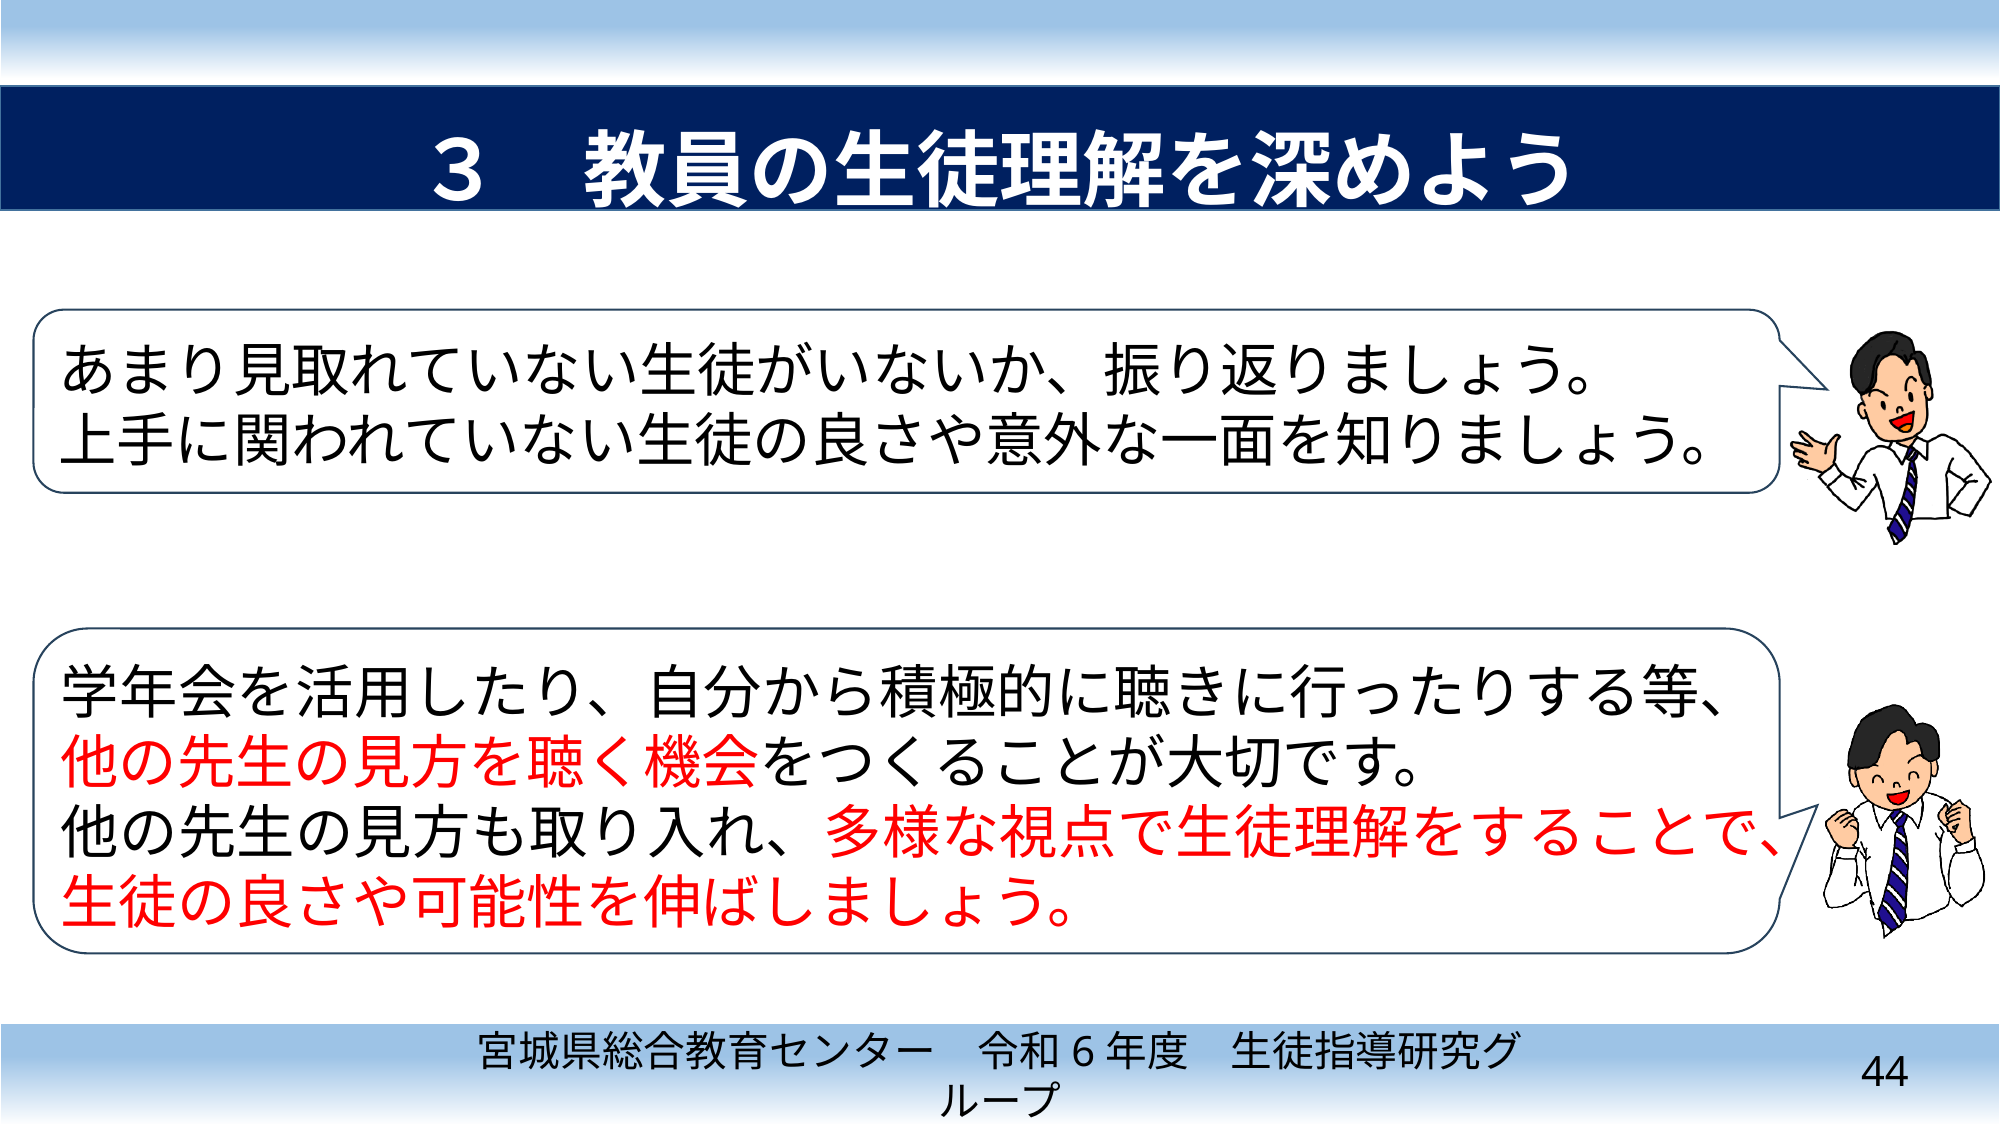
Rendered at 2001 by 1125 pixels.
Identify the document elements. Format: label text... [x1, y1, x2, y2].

text_box [0, 85, 220, 211]
picture [1773, 317, 2001, 545]
slide_number 43 [1811, 1043, 1925, 1104]
text_box ３ 教員の生徒理解を深めよう [220, 59, 1780, 224]
text_box [1780, 85, 2000, 211]
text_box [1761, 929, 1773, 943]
text_box 宮城県総合教育センター 令和6年度 生徒指導研究グループ [428, 1045, 1572, 1105]
text_box [32, 308, 1773, 494]
picture [1798, 697, 2001, 941]
text_box [32, 627, 1798, 955]
